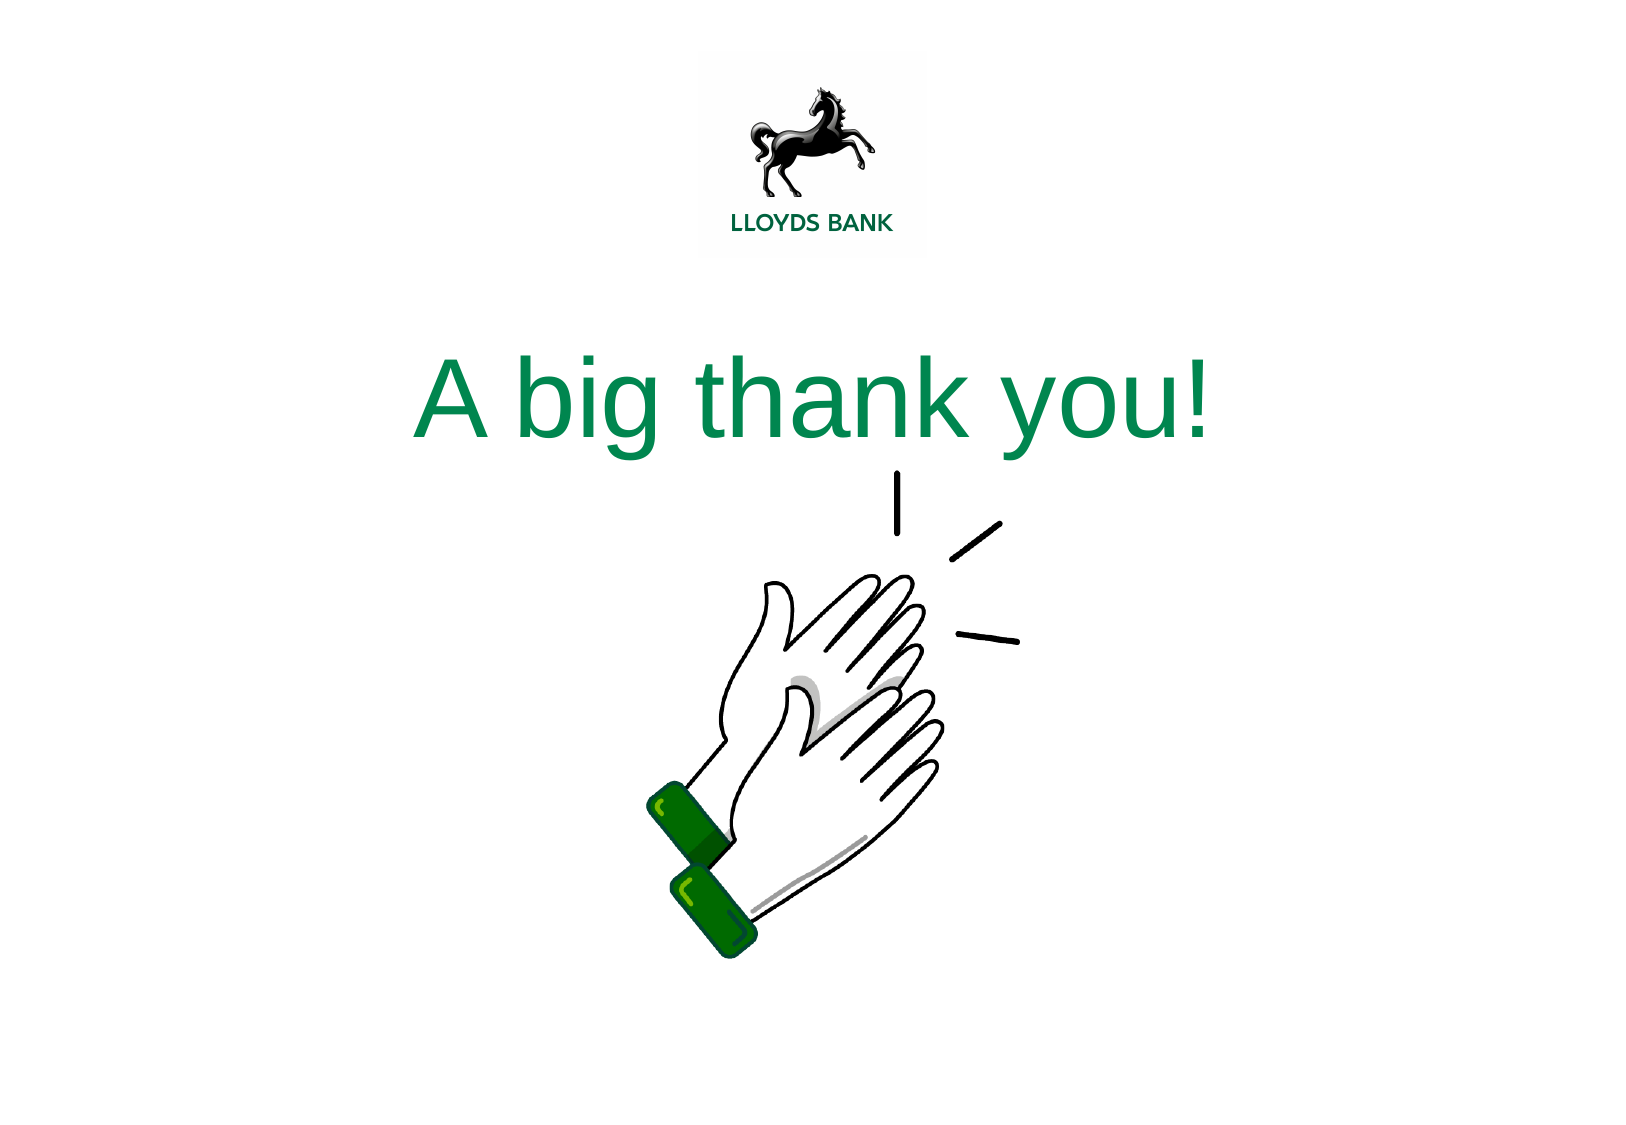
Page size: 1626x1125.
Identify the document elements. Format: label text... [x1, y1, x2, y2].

title A big thank you! [1, 324, 1625, 462]
picture [698, 51, 927, 258]
picture [645, 470, 1021, 960]
